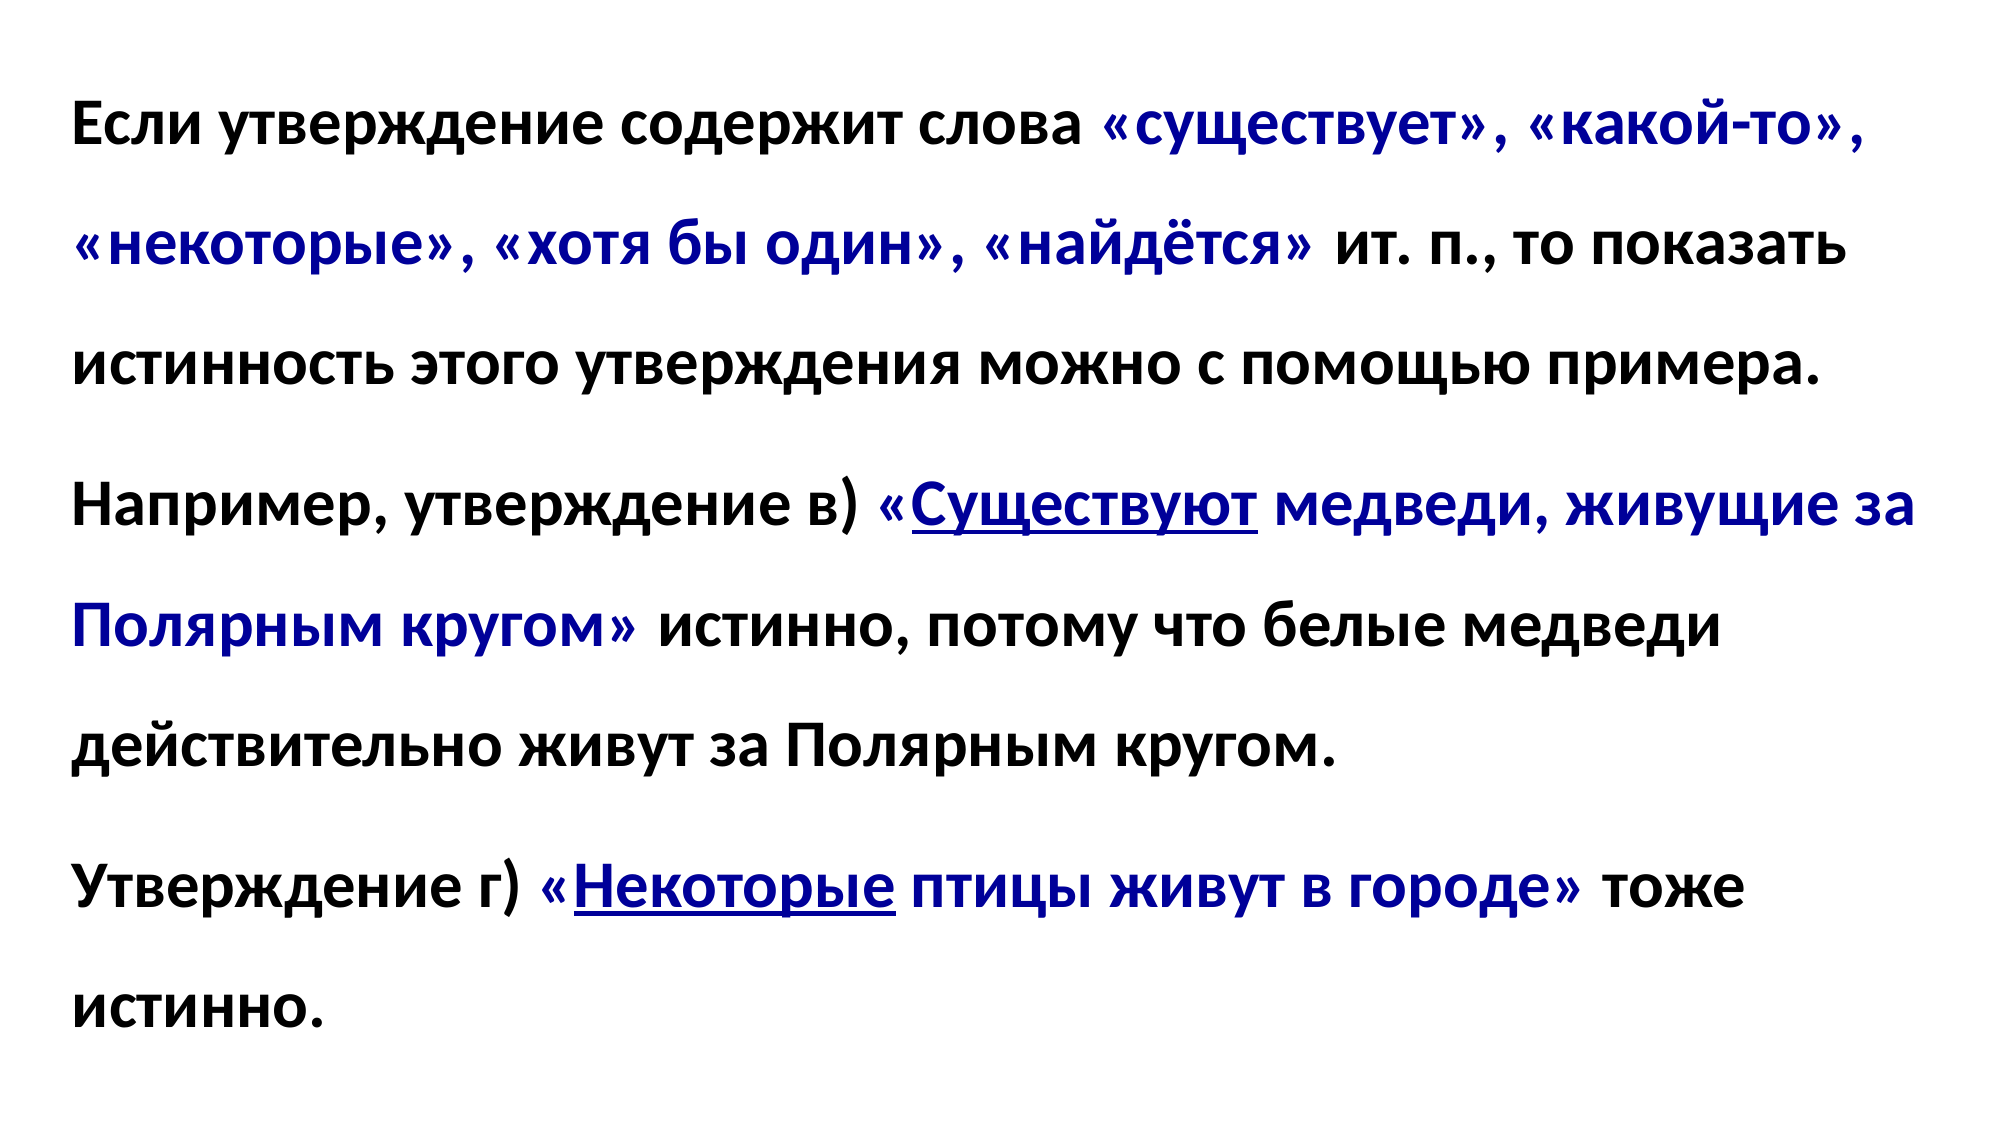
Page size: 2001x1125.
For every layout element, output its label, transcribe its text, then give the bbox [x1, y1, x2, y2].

list Если утверждение содержит слова «существует», «какой-то», «некоторые», «хотя бы один», «найдётся» ит. п., то показать истинность этого утверждения можно с помощью примера. Например, утверждение в) «Существуют медведи, живущие за Полярным кругом» истинно, потому что белые медведи действительно живут за Полярным кругом. Утверждение г) «Некоторые птицы живут в городе» тоже истинно. [56, 30, 1944, 1098]
